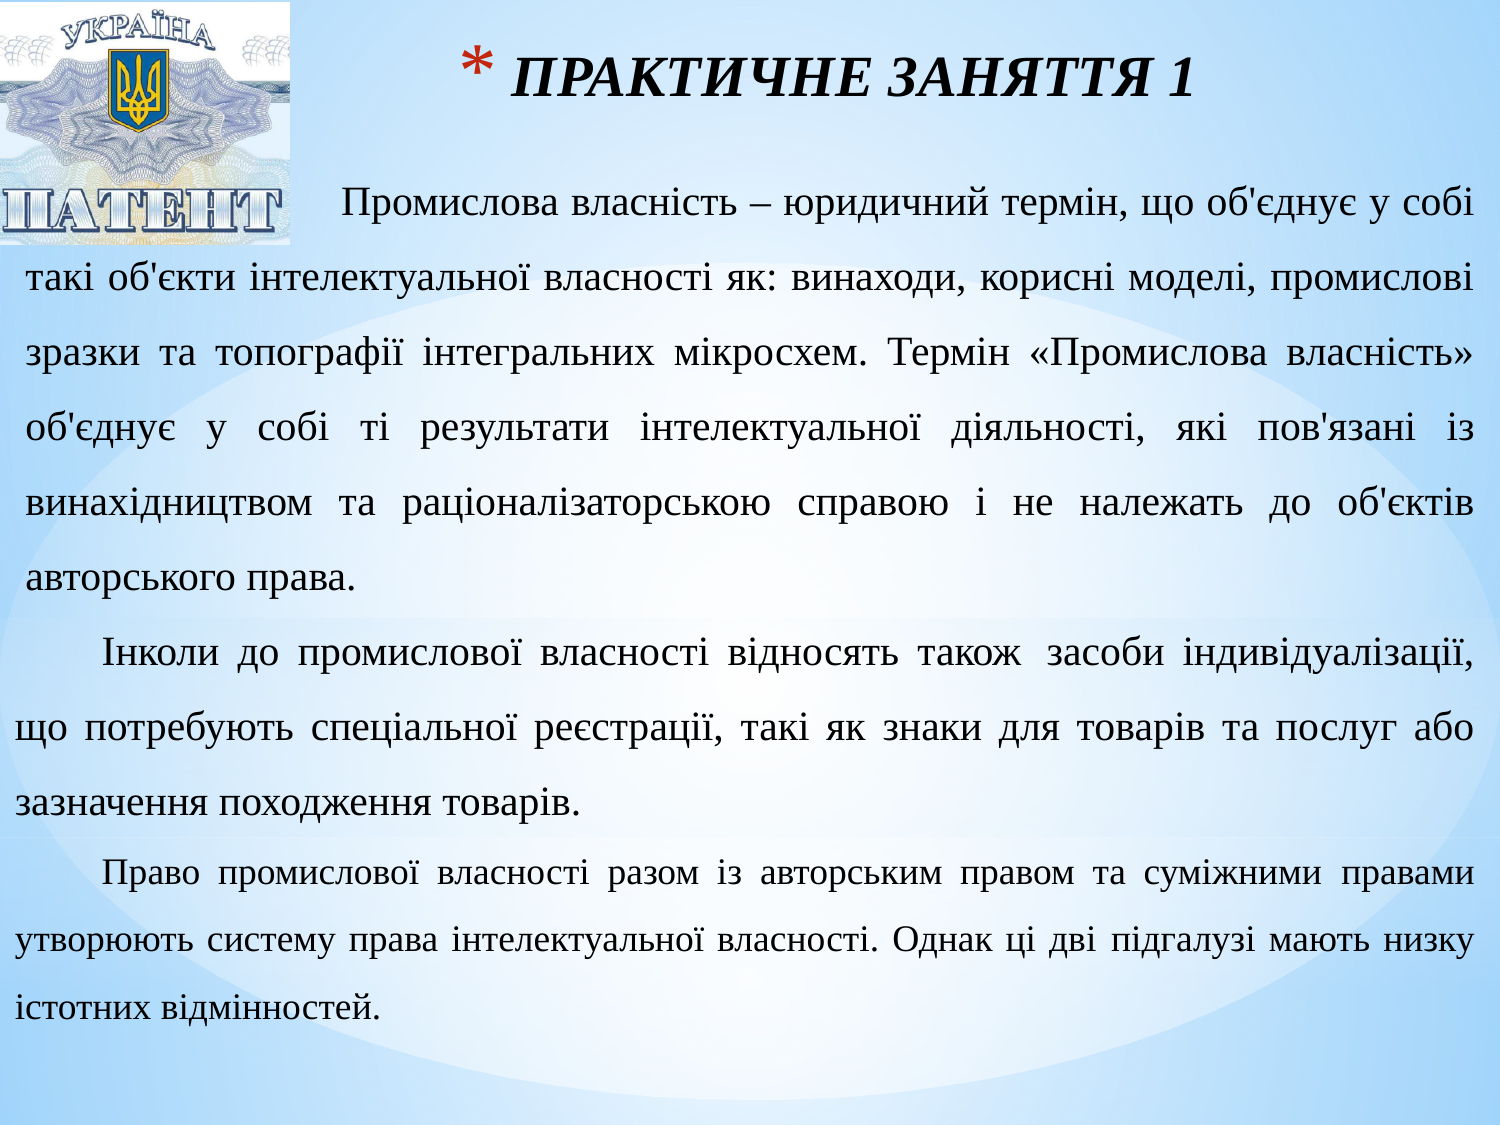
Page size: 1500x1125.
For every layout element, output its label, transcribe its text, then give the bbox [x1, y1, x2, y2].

picture [0, 2, 290, 245]
title ПРАКТИЧНЕ ЗАНЯТТЯ 1 [295, 30, 1427, 114]
text_box Промислова власність – юридичний термін, що об'єднує у собі такі об'єкти інтелектуальної власності як: винаходи, корисні моделі, промислові зразки та топографії інтегральних мікросхем. Термін «Промислова власність» об'єднує у собі ті результати інтелектуальної діяльності, які пов'язані із винахідництвом та раціоналізаторською справою і не належать до об'єктів авторського права. Інколи до промислової власності відносять також засоби індивідуалізації, що потребують спеціальної реєстрації, такі як знаки для товарів та послуг або зазначення походження товарів. Право промислової власності разом із авторським правом та суміжними правами утворюють систему права інтелектуальної власності. Однак ці дві підгалузі мають низку істотних відмінностей. [0, 141, 1500, 1034]
